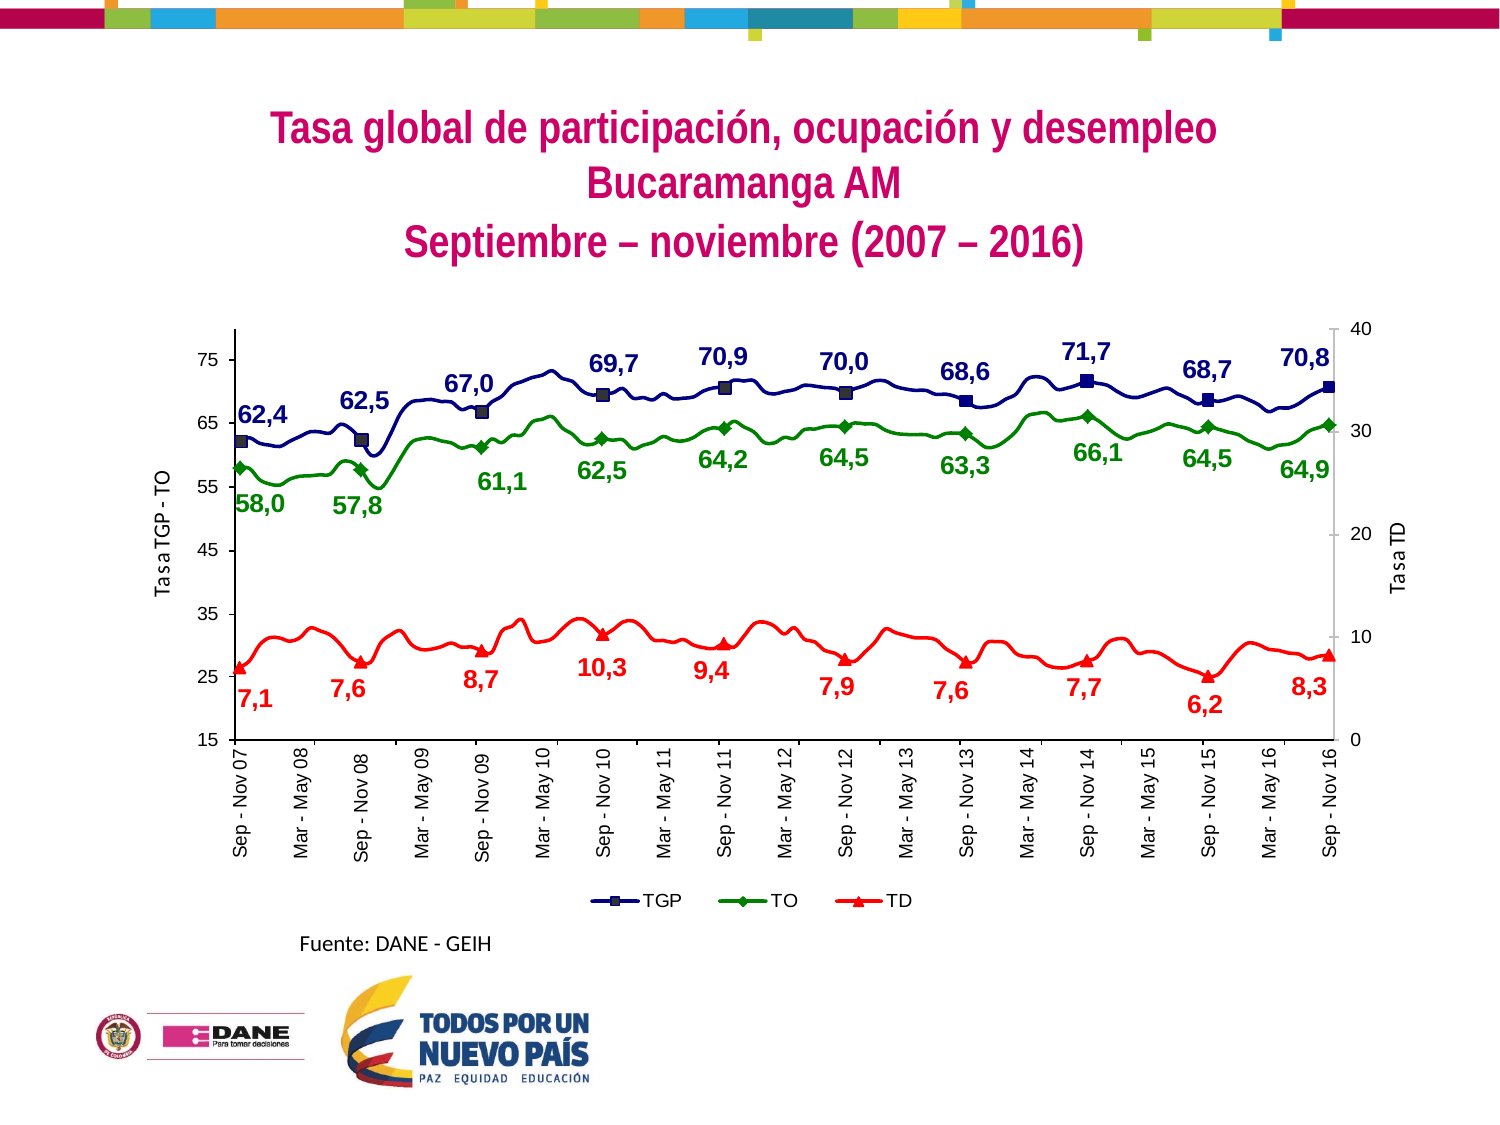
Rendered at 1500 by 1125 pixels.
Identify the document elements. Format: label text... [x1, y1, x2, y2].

text_box Fuente: DANE - GEIH [284, 938, 513, 964]
picture [52, 955, 632, 1118]
picture [123, 294, 1426, 929]
text_box Tasa global de participación, ocupación y desempleo Bucaramanga AM Septiembre – noviembre (2007 – 2016) [218, 89, 1270, 275]
picture [0, 0, 1500, 41]
